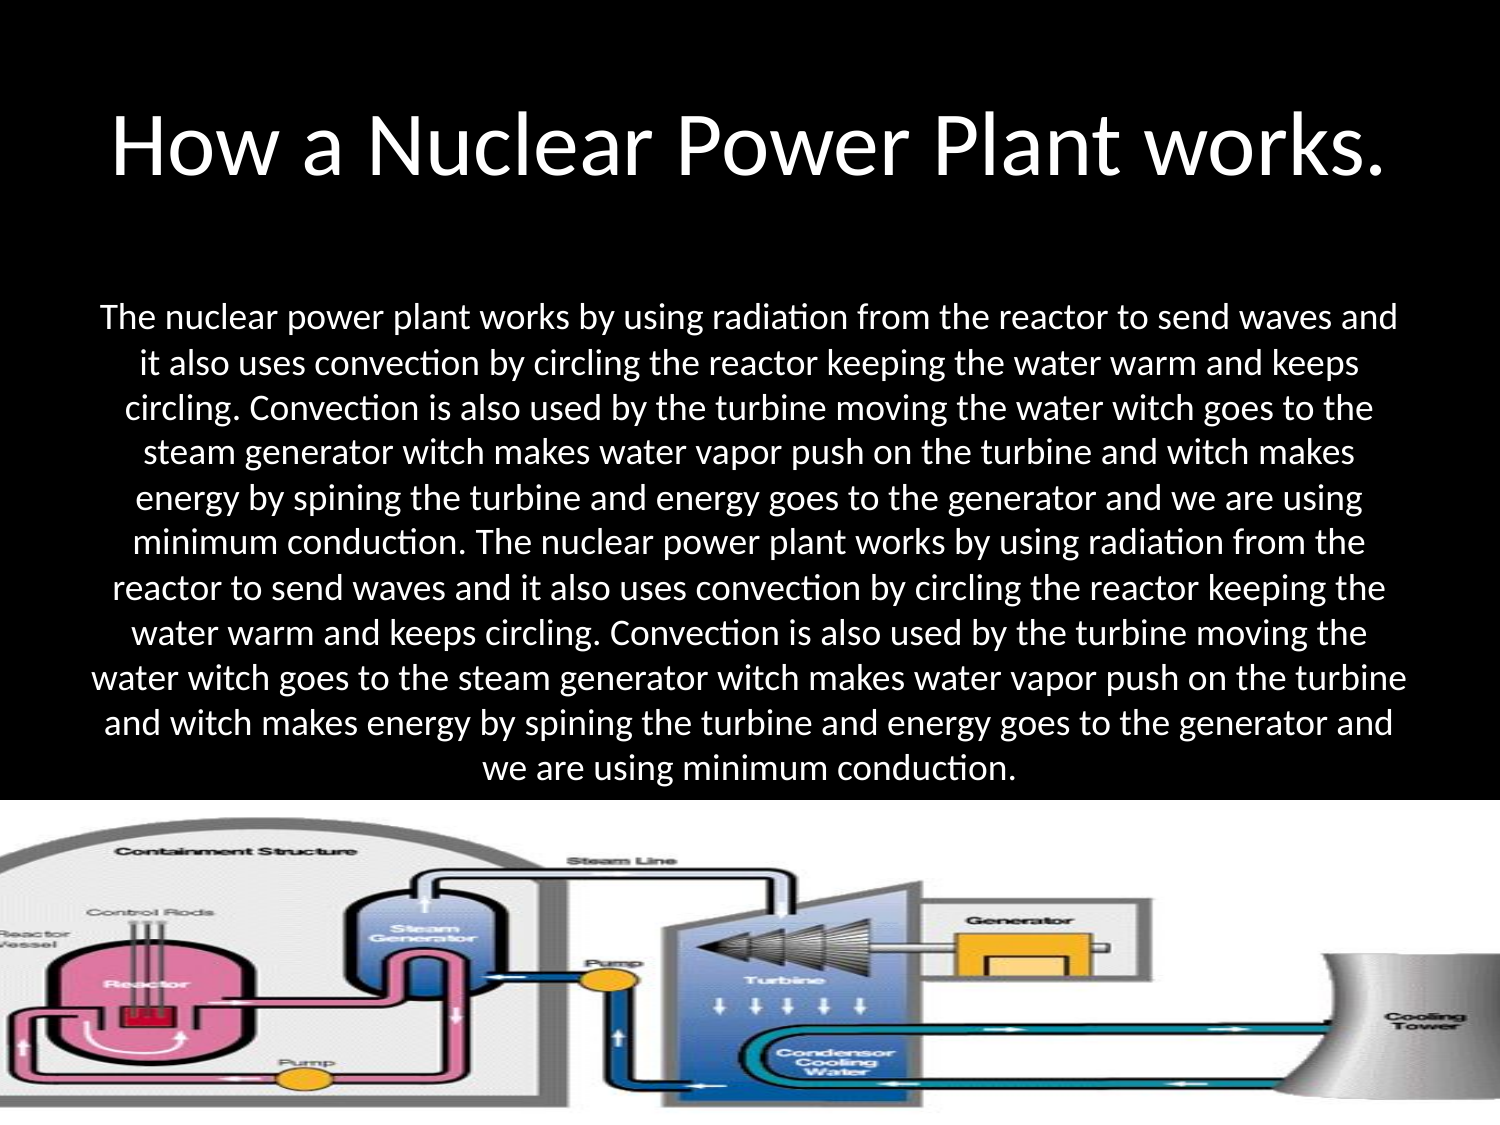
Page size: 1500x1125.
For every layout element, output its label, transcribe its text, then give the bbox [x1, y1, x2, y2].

title How a Nuclear Power Plant works. [75, 45, 1425, 233]
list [0, 799, 1500, 1125]
text_box The nuclear power plant works by using radiation from the reactor to send waves and it also uses convection by circling the reactor keeping the water warm and keeps circling. Convection is also used by the turbine moving the water witch goes to the steam generator witch makes water vapor push on the turbine and witch makes energy by spining the turbine and energy goes to the generator and we are using minimum conduction. The nuclear power plant works by using radiation from the reactor to send waves and it also uses convection by circling the reactor keeping the water warm and keeps circling. Convection is also used by the turbine moving the water witch goes to the steam generator witch makes water vapor push on the turbine and witch makes energy by spining the turbine and energy goes to the generator and we are using minimum conduction. [74, 285, 1425, 795]
